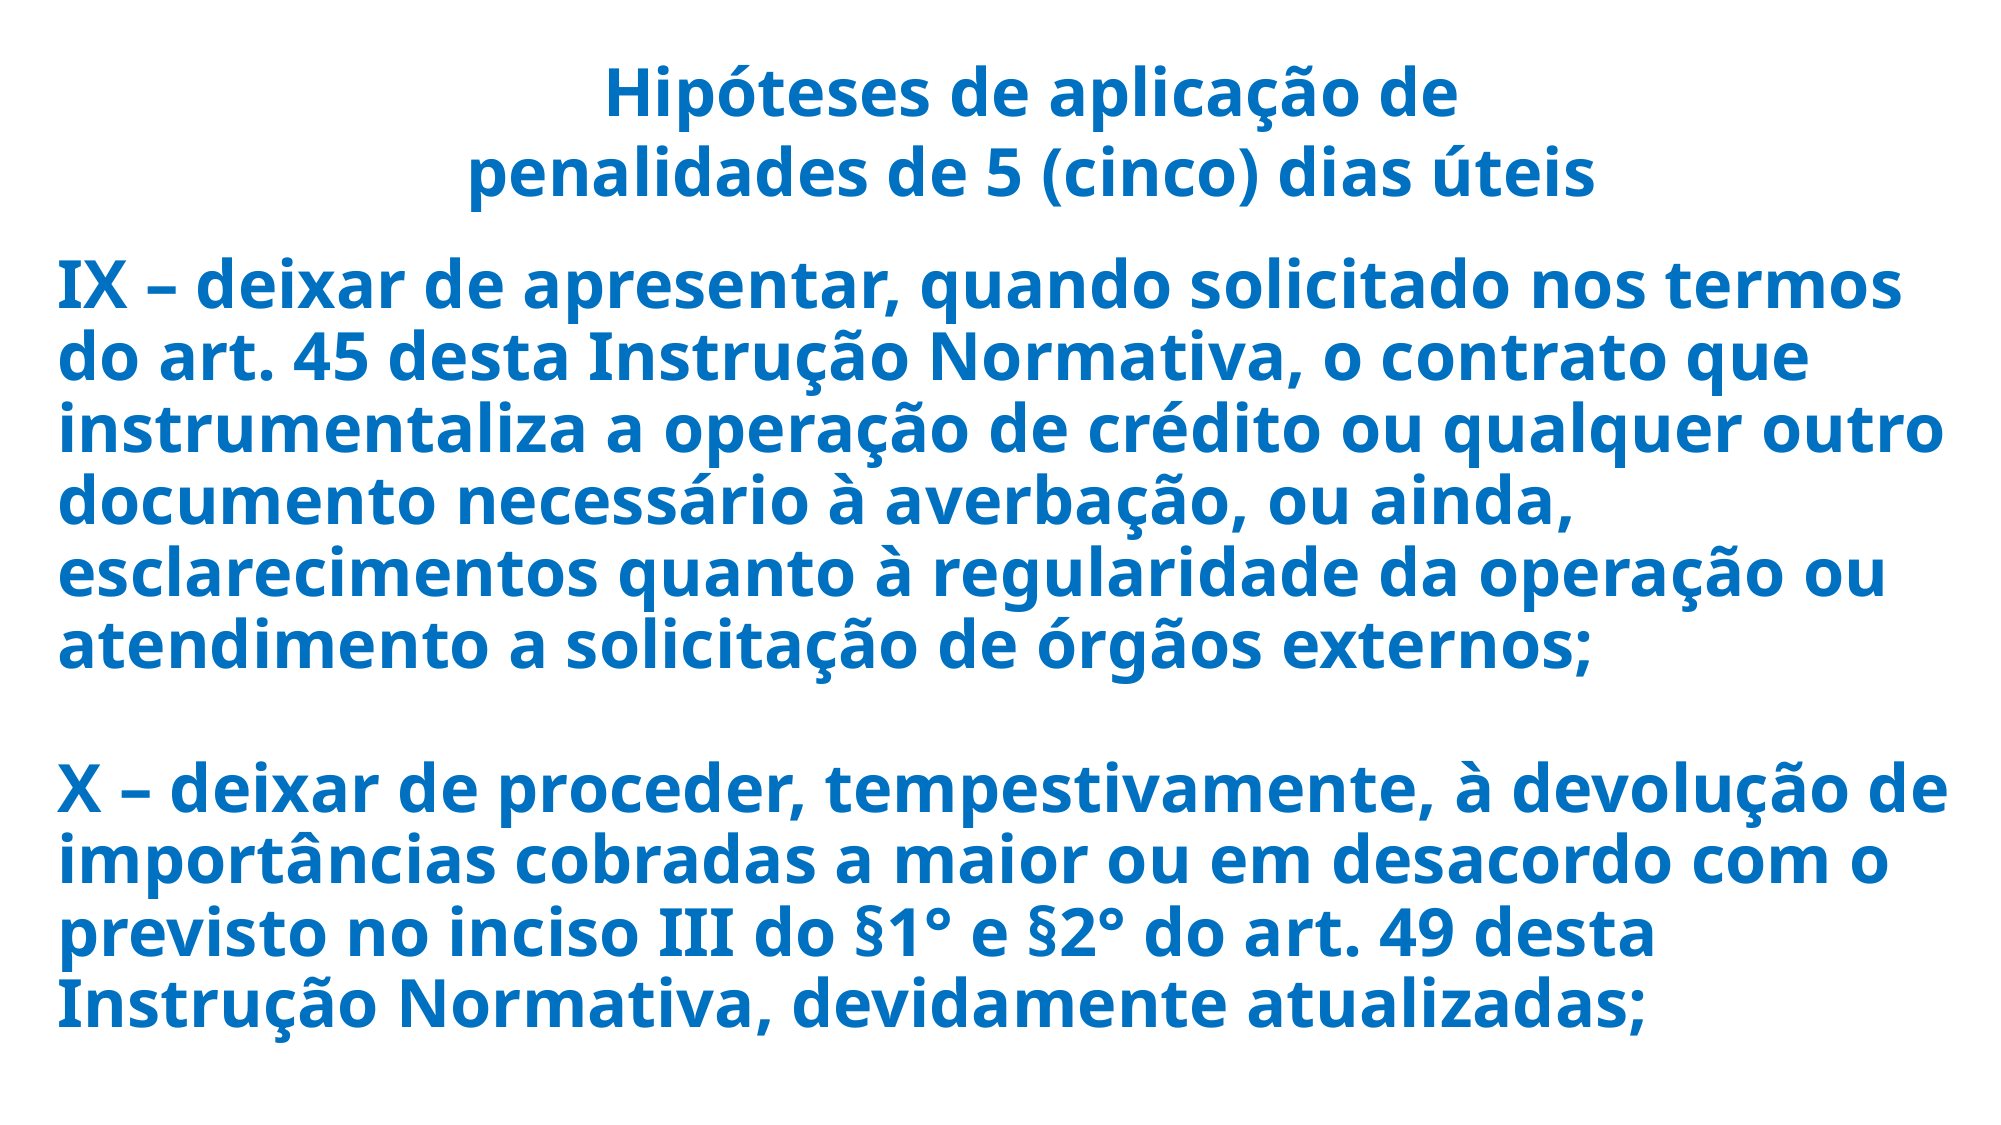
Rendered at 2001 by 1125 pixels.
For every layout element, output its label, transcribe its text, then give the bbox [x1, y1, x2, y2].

text_box Hipóteses de aplicação de penalidades de 5 (cinco) dias úteis [382, 42, 1682, 218]
title IX – deixar de apresentar, quando solicitado nos termos do art. 45 desta Instrução Normativa, o contrato que instrumentaliza a operação de crédito ou qualquer outro documento necessário à averbação, ou ainda, esclarecimentos quanto à regularidade da operação ou atendimento a solicitação de órgãos externos; X – deixar de proceder, tempestivamente, à devolução de importâncias cobradas a maior ou em desacordo com o previsto no inciso III do §1° e §2° do art. 49 desta Instrução Normativa, devidamente atualizadas; [42, 161, 1978, 1125]
